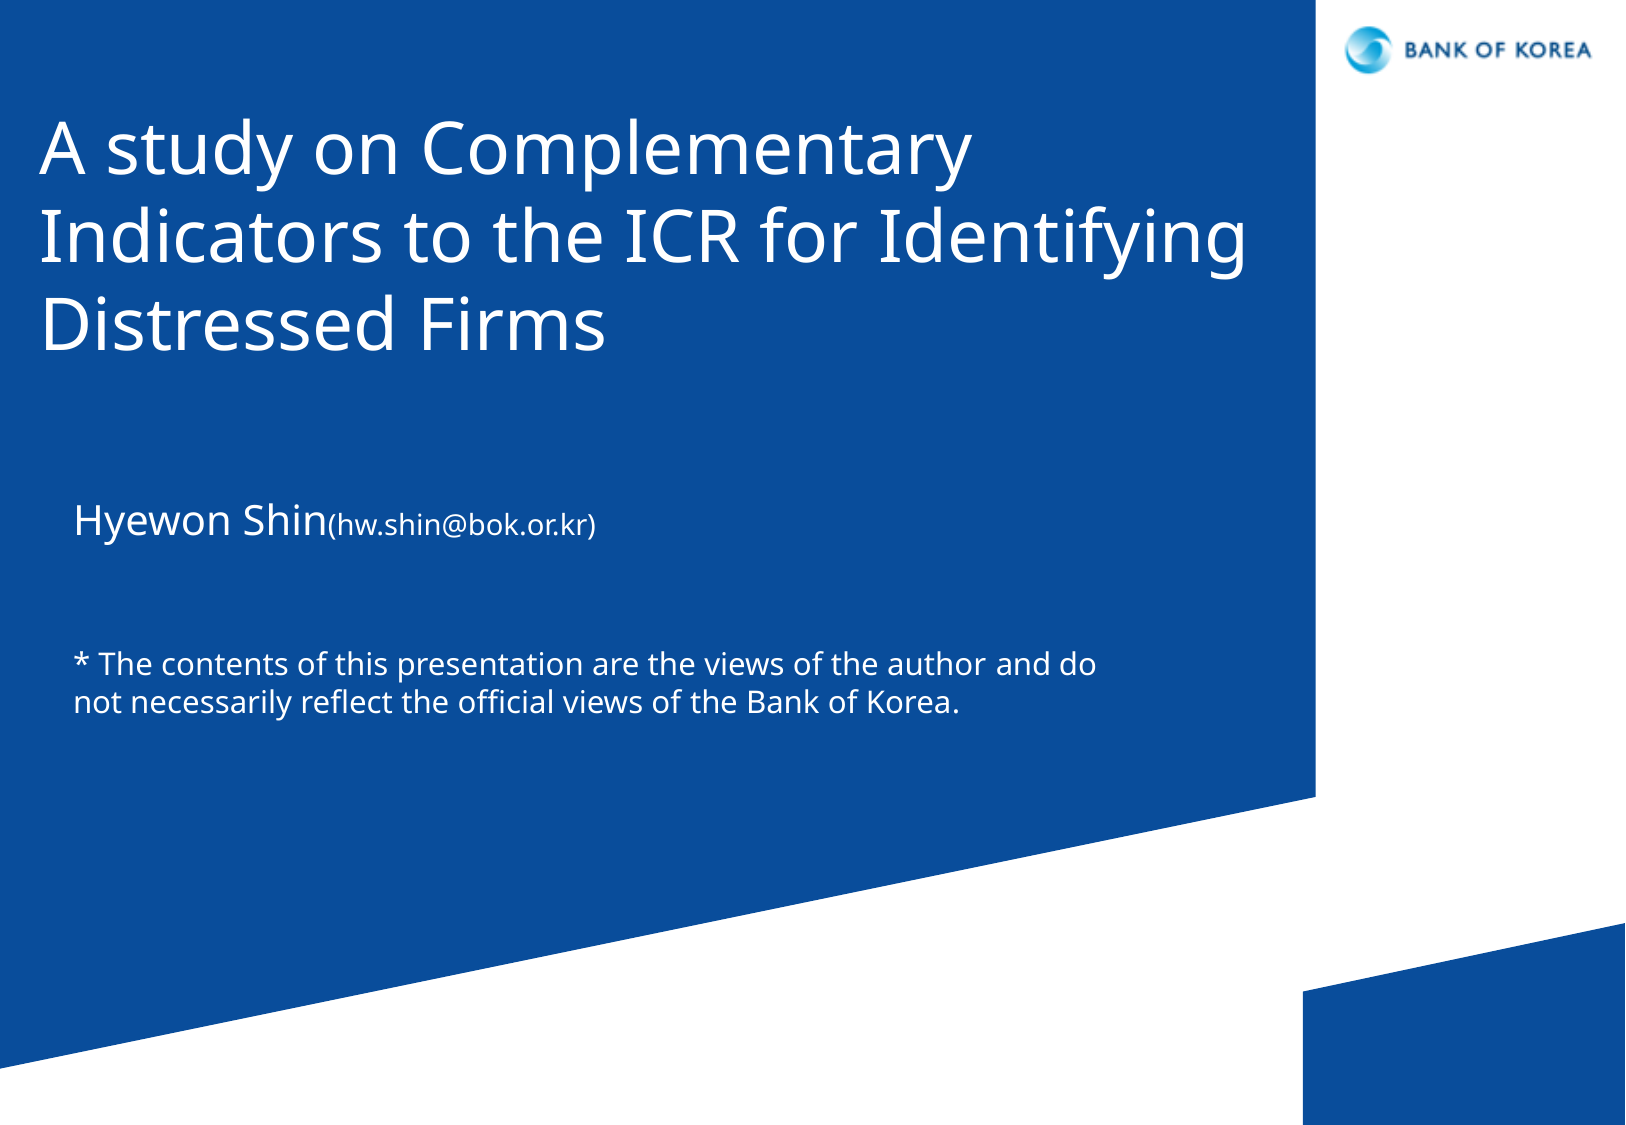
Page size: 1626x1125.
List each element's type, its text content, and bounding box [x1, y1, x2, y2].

title A study on Complementary Indicators to the ICR for Identifying Distressed Firms [37, 99, 1288, 365]
text_box [1302, 923, 1625, 1125]
picture [1338, 25, 1598, 81]
text_box [0, 0, 1316, 1069]
text_box * The contents of this presentation are the views of the author and do not necessarily reflect the official views of the Bank of Korea. [71, 642, 1141, 720]
text_box Hyewon Shin(hw.shin@bok.or.kr) [71, 491, 961, 545]
